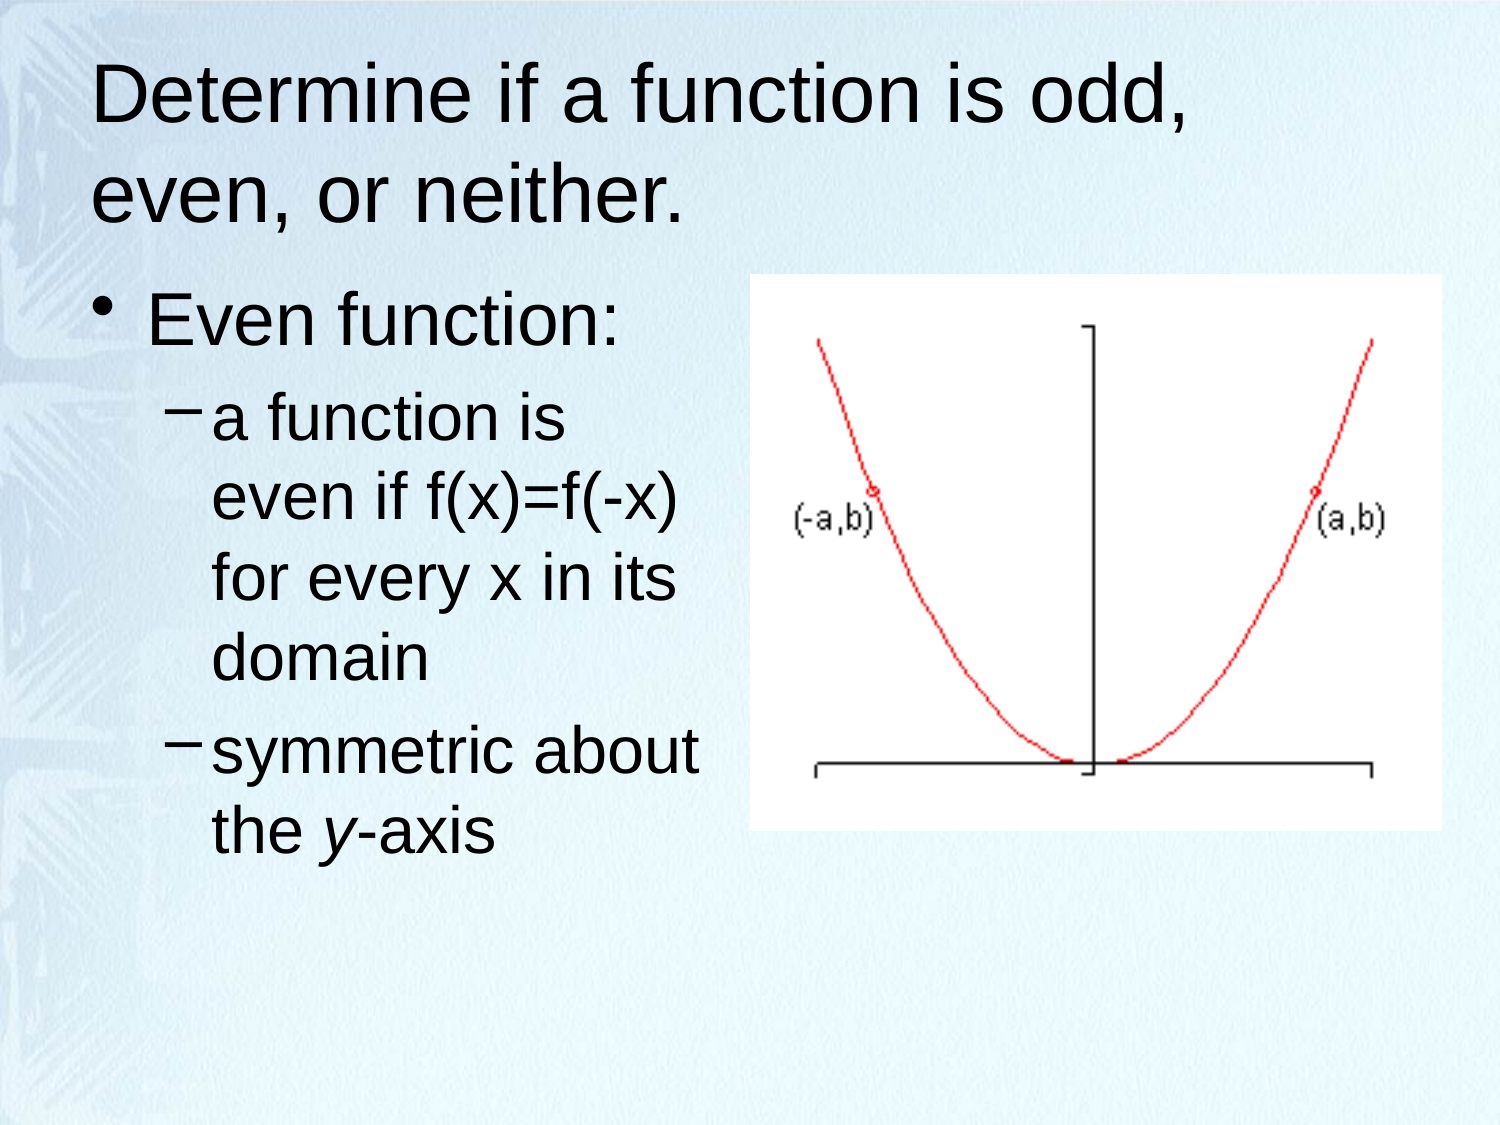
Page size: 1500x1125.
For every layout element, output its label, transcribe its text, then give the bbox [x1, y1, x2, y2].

picture [0, 0, 1500, 1125]
title Determine if a function is odd, even, or neither. [74, 44, 1426, 233]
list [749, 274, 1442, 831]
list Even function: a function is even if f(x)=f(-x) for every x in its domain symmetric about the y-axis [74, 262, 738, 1006]
